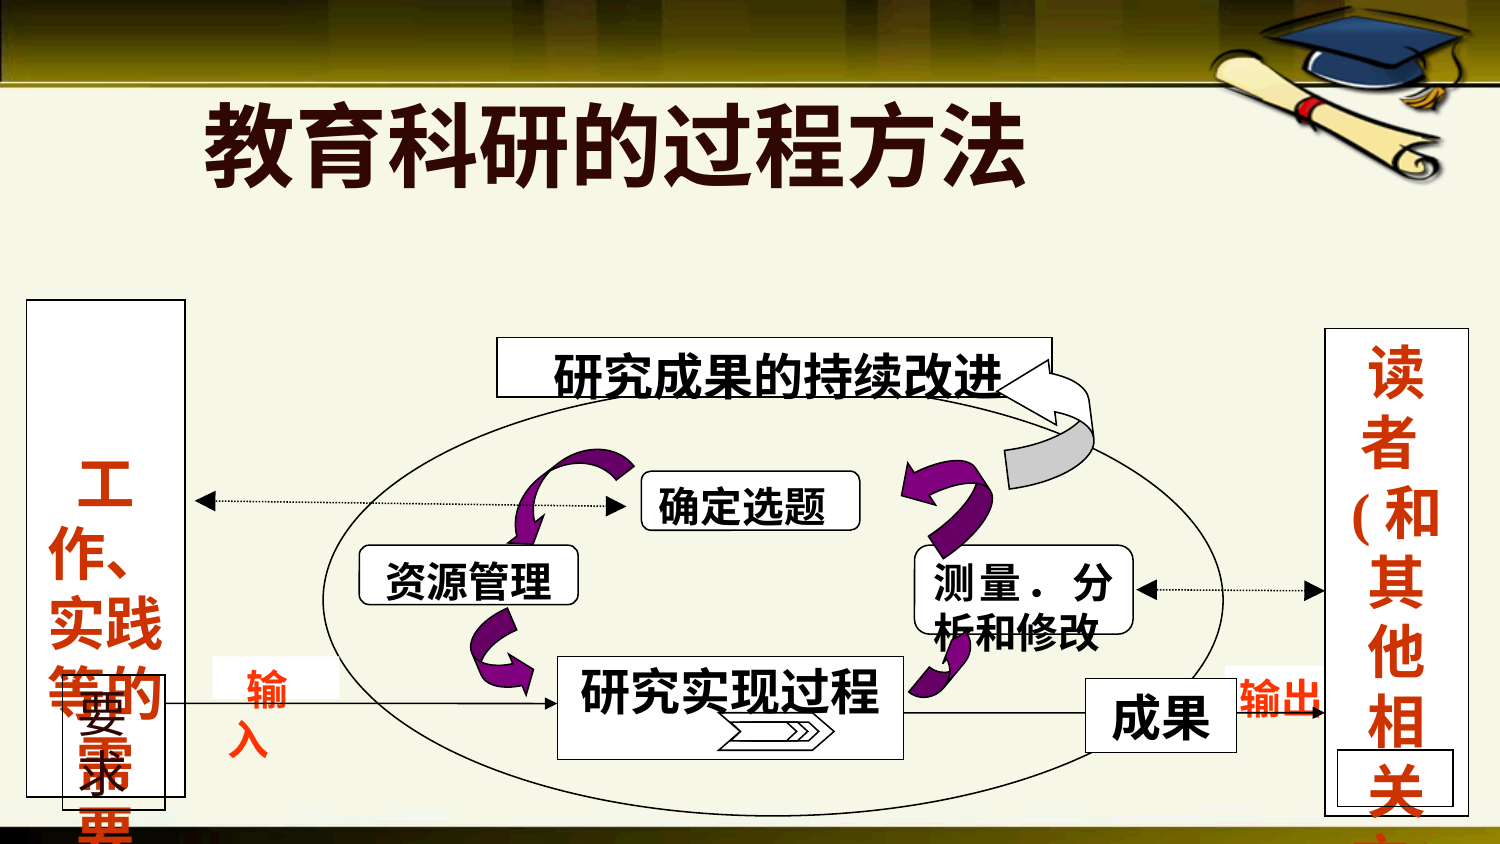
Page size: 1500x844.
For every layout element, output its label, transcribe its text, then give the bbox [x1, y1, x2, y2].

title 教育科研的过程方法 [188, 110, 1468, 207]
picture [0, 0, 1500, 844]
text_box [26, 299, 1469, 817]
picture [115, 822, 122, 828]
